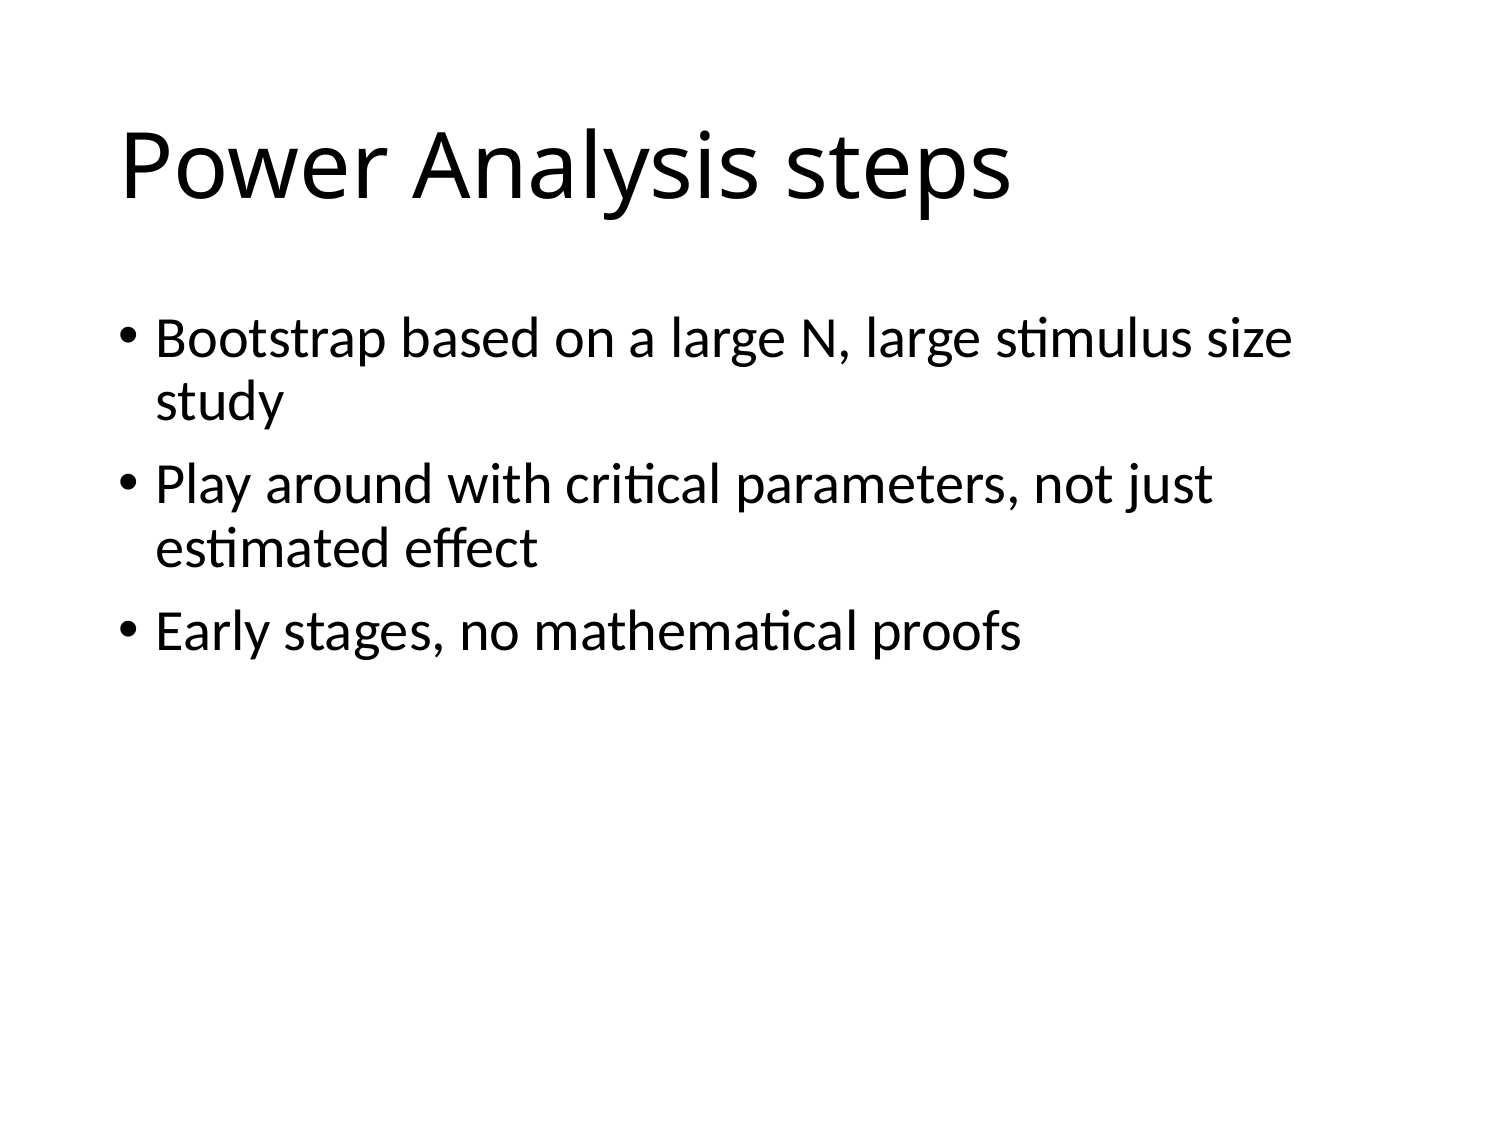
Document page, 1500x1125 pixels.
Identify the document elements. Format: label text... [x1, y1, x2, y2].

title Power Analysis steps [103, 59, 1397, 278]
list Bootstrap based on a large N, large stimulus size study Play around with critical parameters, not just estimated effect Early stages, no mathematical proofs [103, 299, 1397, 1014]
